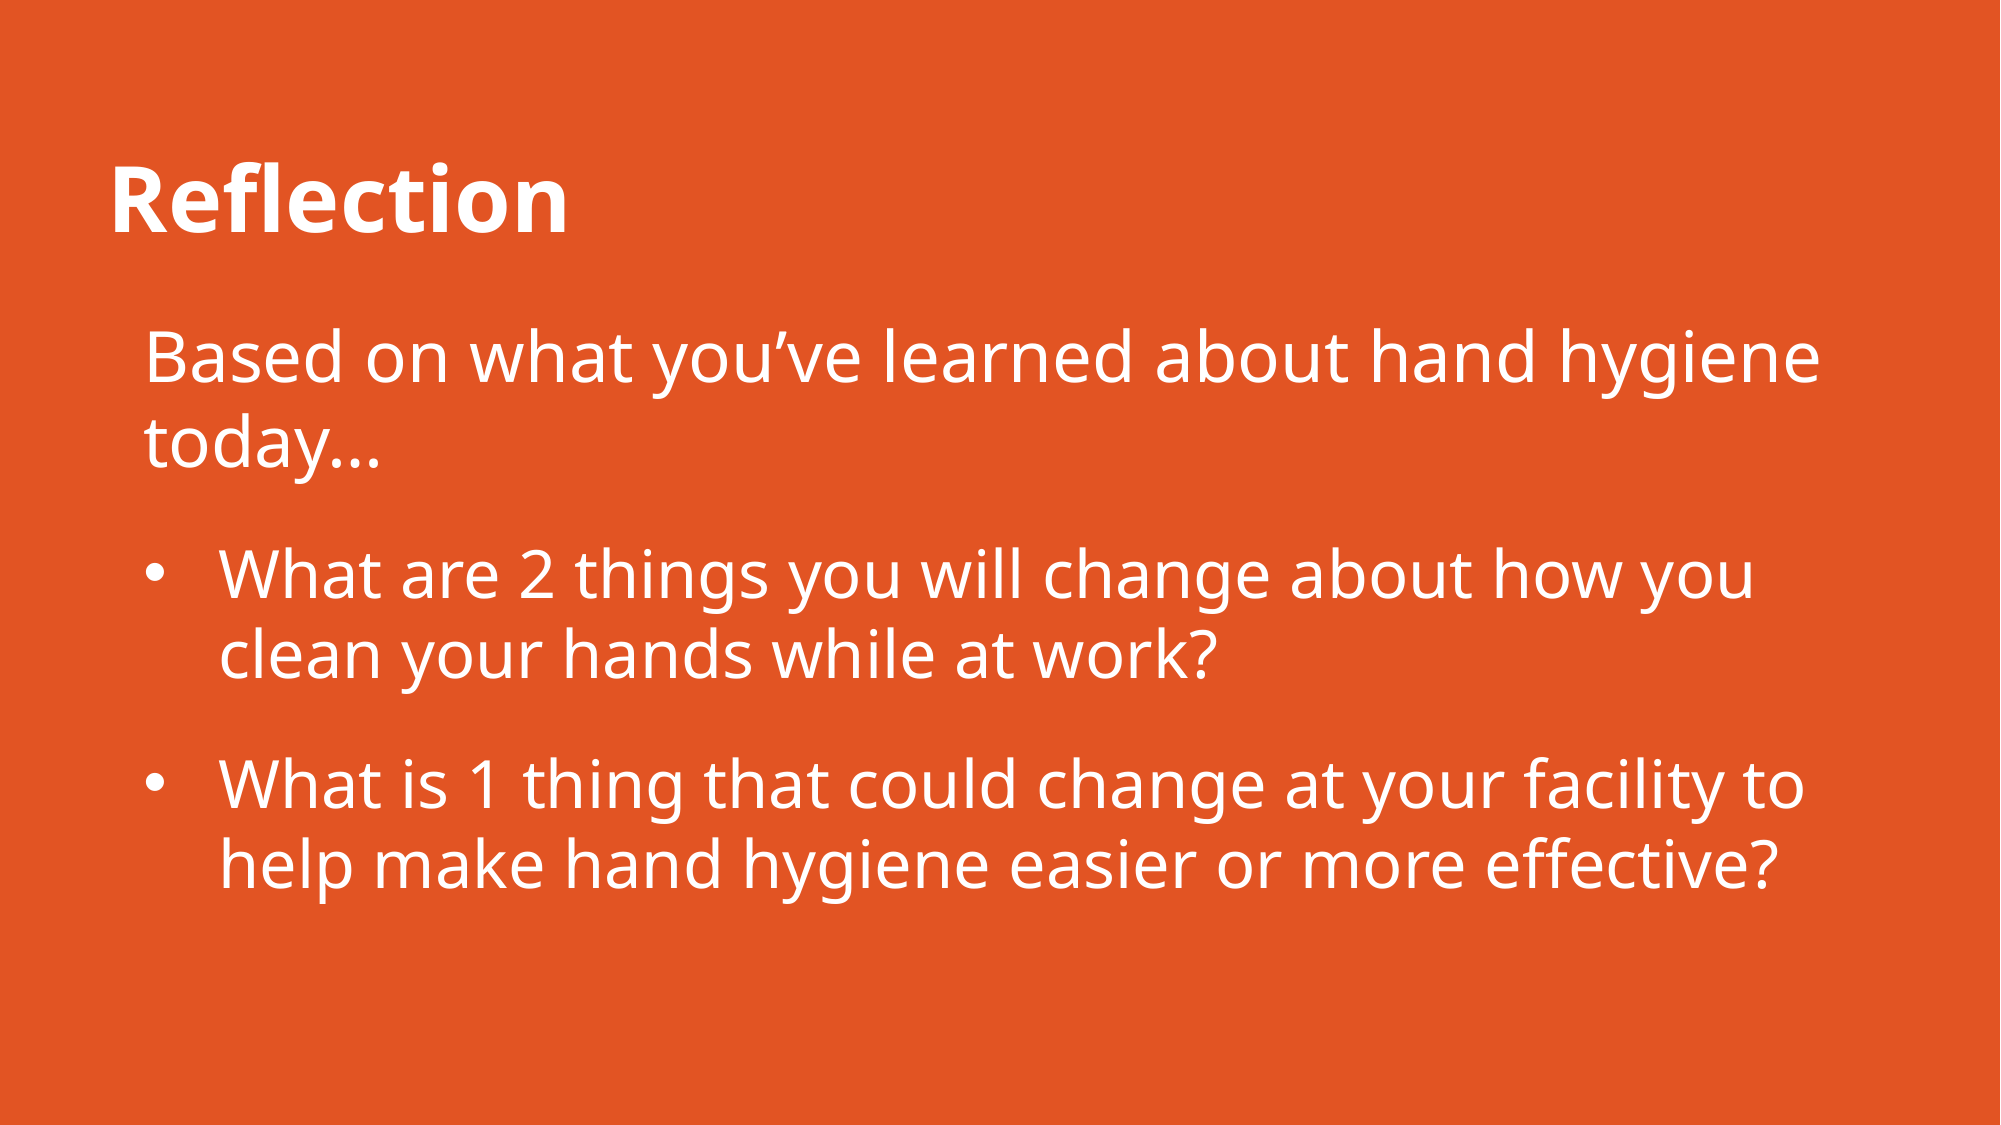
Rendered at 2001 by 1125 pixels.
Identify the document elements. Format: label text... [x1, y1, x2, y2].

text_box Based on what you’ve learned about hand hygiene today… What are 2 things you will change about how you clean your hands while at work? What is 1 thing that could change at your facility to help make hand hygiene easier or more effective? [128, 304, 1846, 909]
title Reflection [92, 112, 1908, 259]
